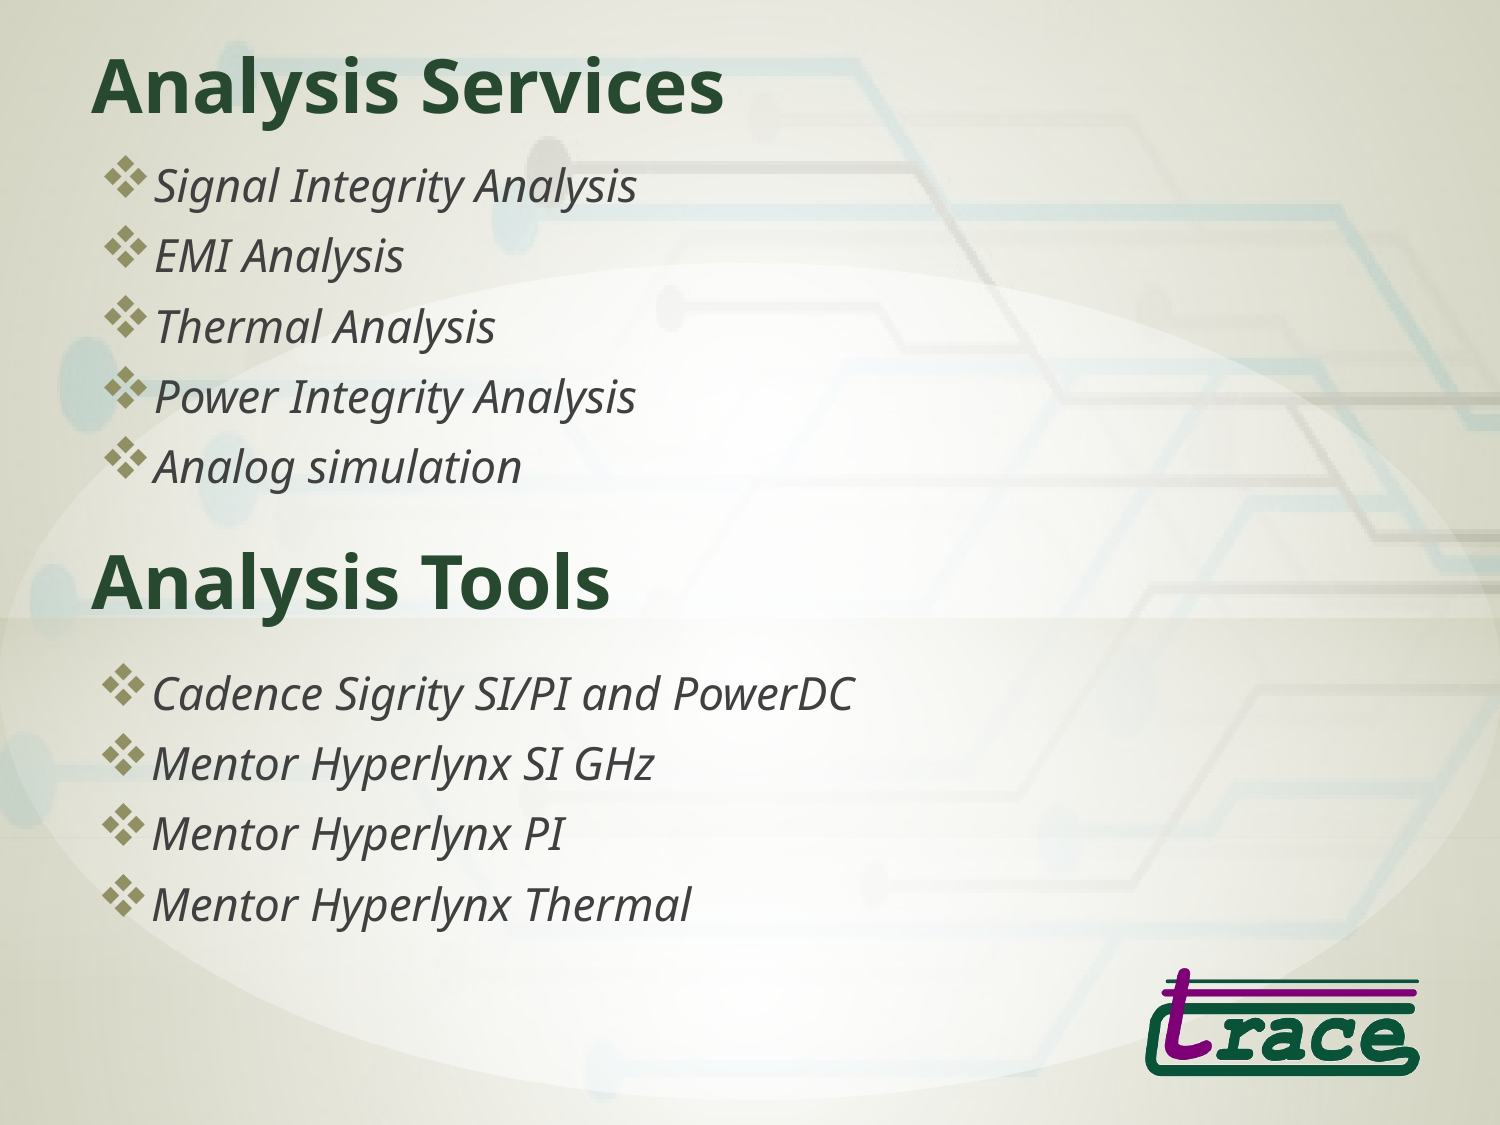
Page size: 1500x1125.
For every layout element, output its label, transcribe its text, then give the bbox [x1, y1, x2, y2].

text_box Analysis Tools [76, 527, 1145, 715]
list Signal Integrity Analysis EMI Analysis Thermal Analysis Power Integrity Analysis Analog simulation [76, 149, 1127, 527]
picture [1139, 924, 1423, 1125]
text_box Cadence Sigrity SI/PI and PowerDC Mentor Hyperlynx SI GHz Mentor Hyperlynx PI Mentor Hyperlynx Thermal [74, 656, 998, 1012]
title Analysis Services [76, 30, 1145, 219]
